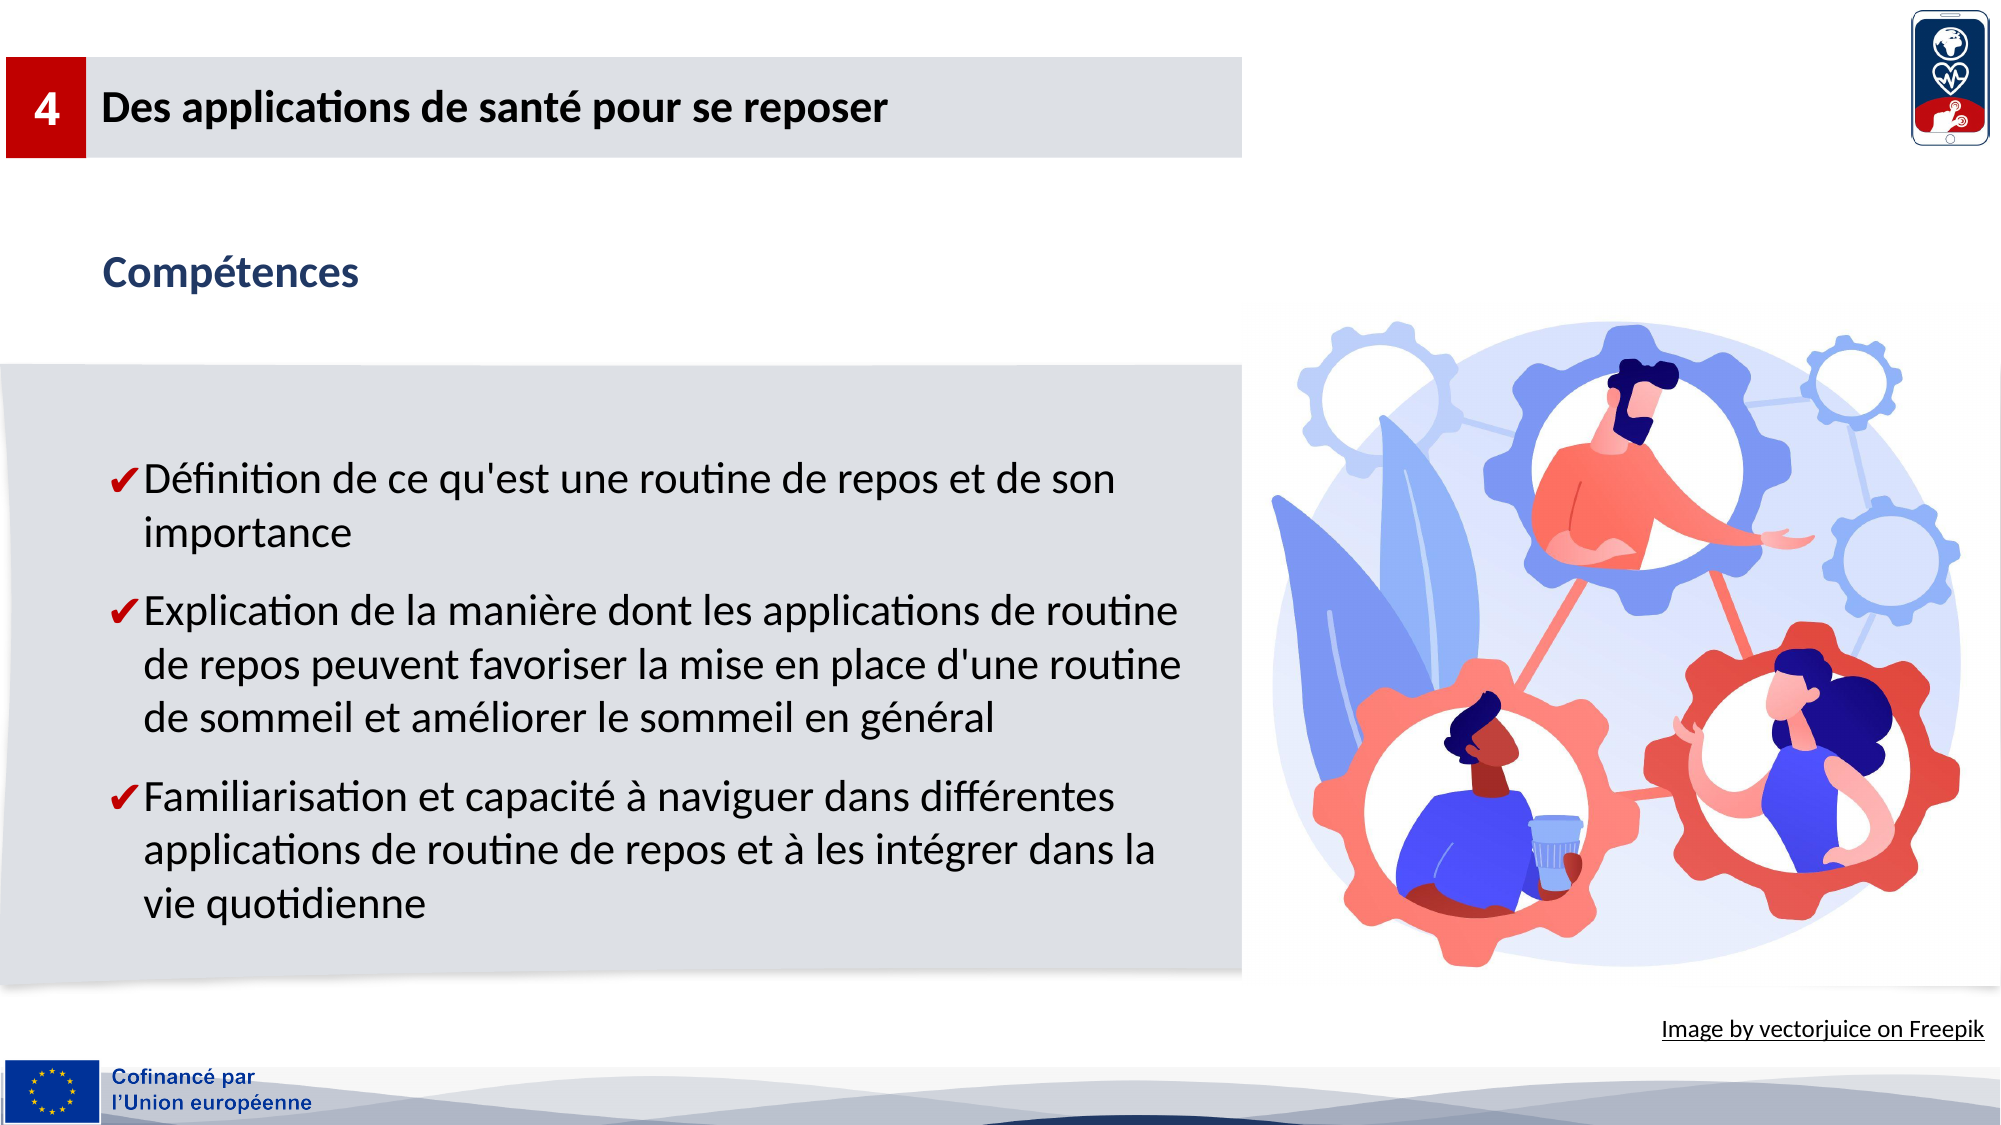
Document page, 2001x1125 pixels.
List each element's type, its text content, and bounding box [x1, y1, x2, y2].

text_box Des applications de santé pour se reposer [86, 57, 1242, 158]
text_box [6, 57, 87, 159]
text_box 4 [19, 71, 87, 142]
picture [1911, 10, 1990, 146]
list Définition de ce qu'est une routine de repos et de son importance Explication de la manière dont les applications de routine de repos peuvent favoriser la mise en place d'une routine de sommeil et améliorer le sommeil en général Familiarisation et capacité à naviguer dans différentes applications de routine de repos et à les intégrer dans la vie quotidienne [91, 441, 1200, 986]
text_box Image by vectorjuice on Freepik [561, 1005, 2000, 1051]
picture [1241, 301, 2000, 986]
text_box Compétences [87, 221, 1813, 324]
picture [0, 1055, 2001, 1125]
